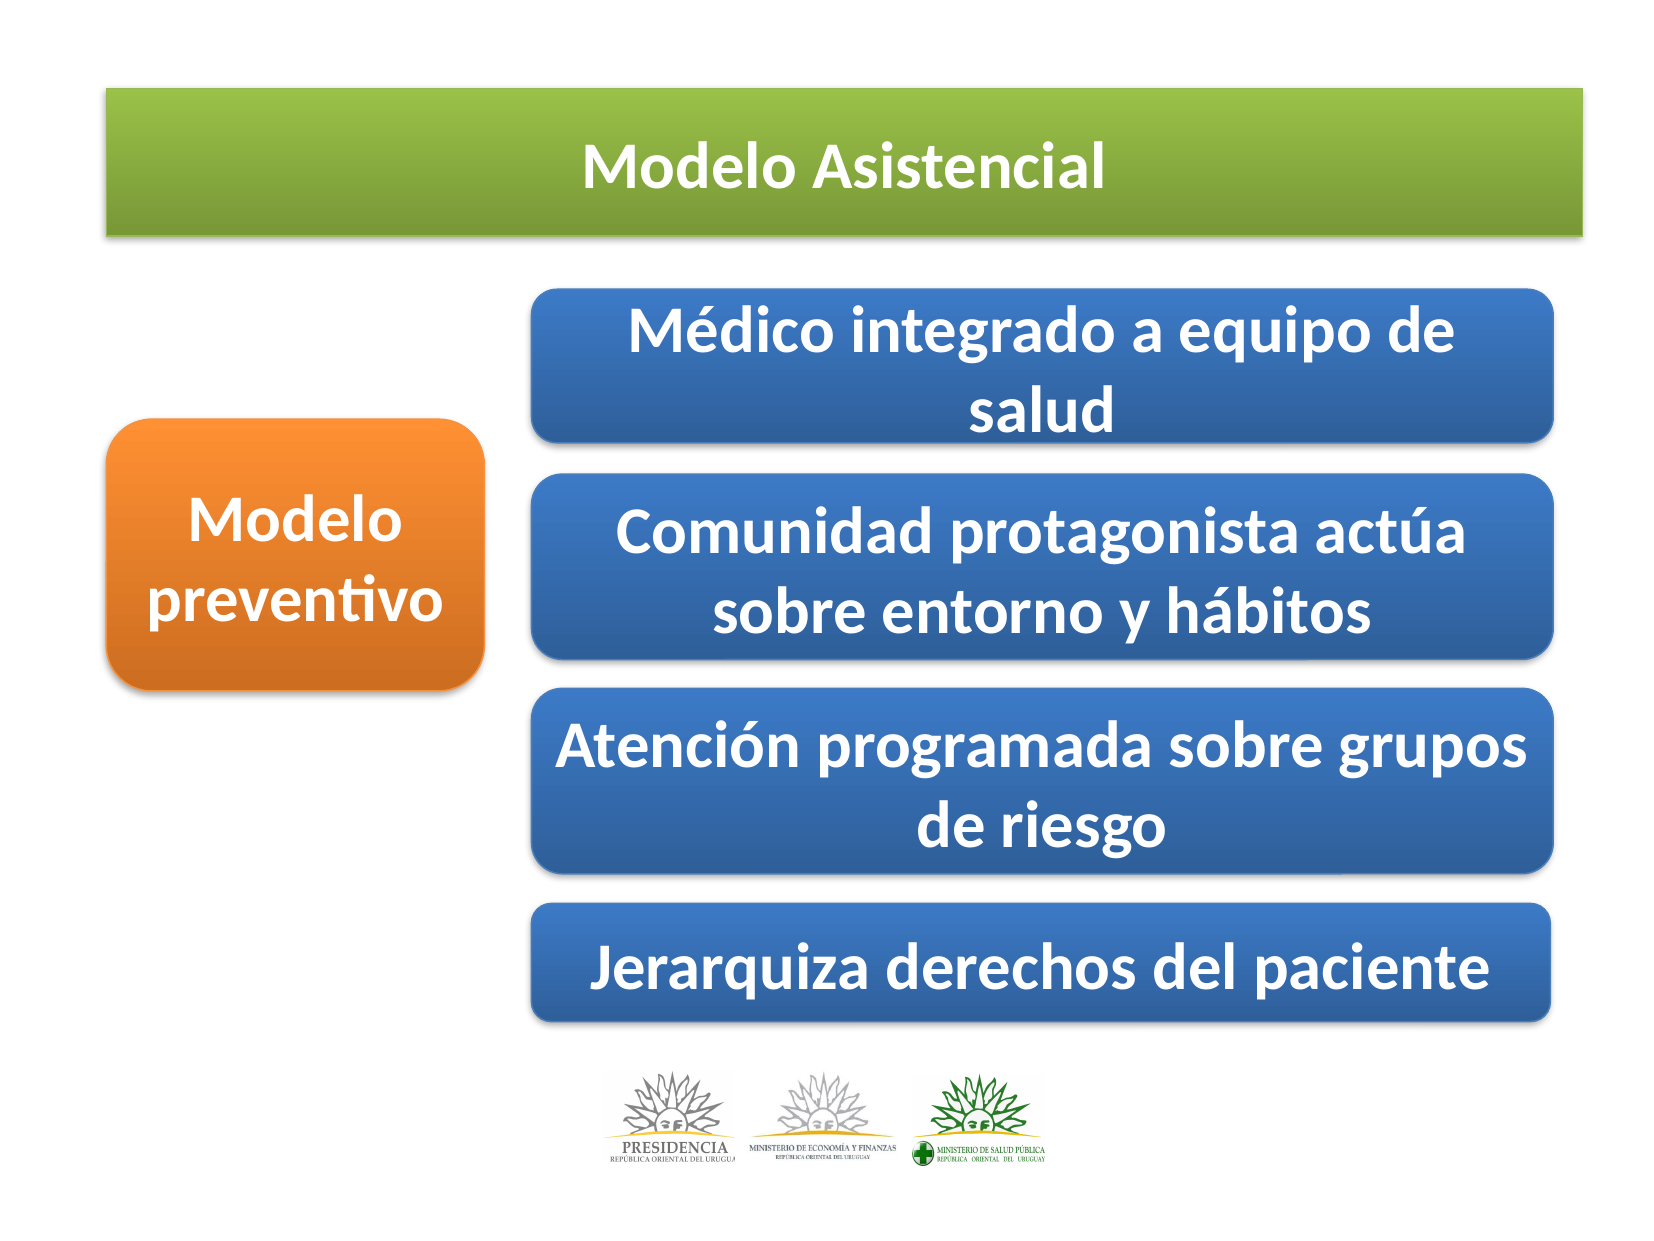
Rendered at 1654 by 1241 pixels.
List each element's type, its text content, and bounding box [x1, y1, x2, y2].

text_box Jerarquiza derechos del paciente [530, 902, 1552, 1023]
text_box Atención programada sobre grupos de riesgo [530, 687, 1554, 875]
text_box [602, 1045, 1045, 1190]
text_box Médico integrado a equipo de salud [530, 288, 1554, 444]
text_box Modelo preventivo [105, 418, 486, 692]
title Modelo Asistencial [106, 88, 1583, 237]
text_box Comunidad protagonista actúa sobre entorno y hábitos [530, 473, 1554, 661]
